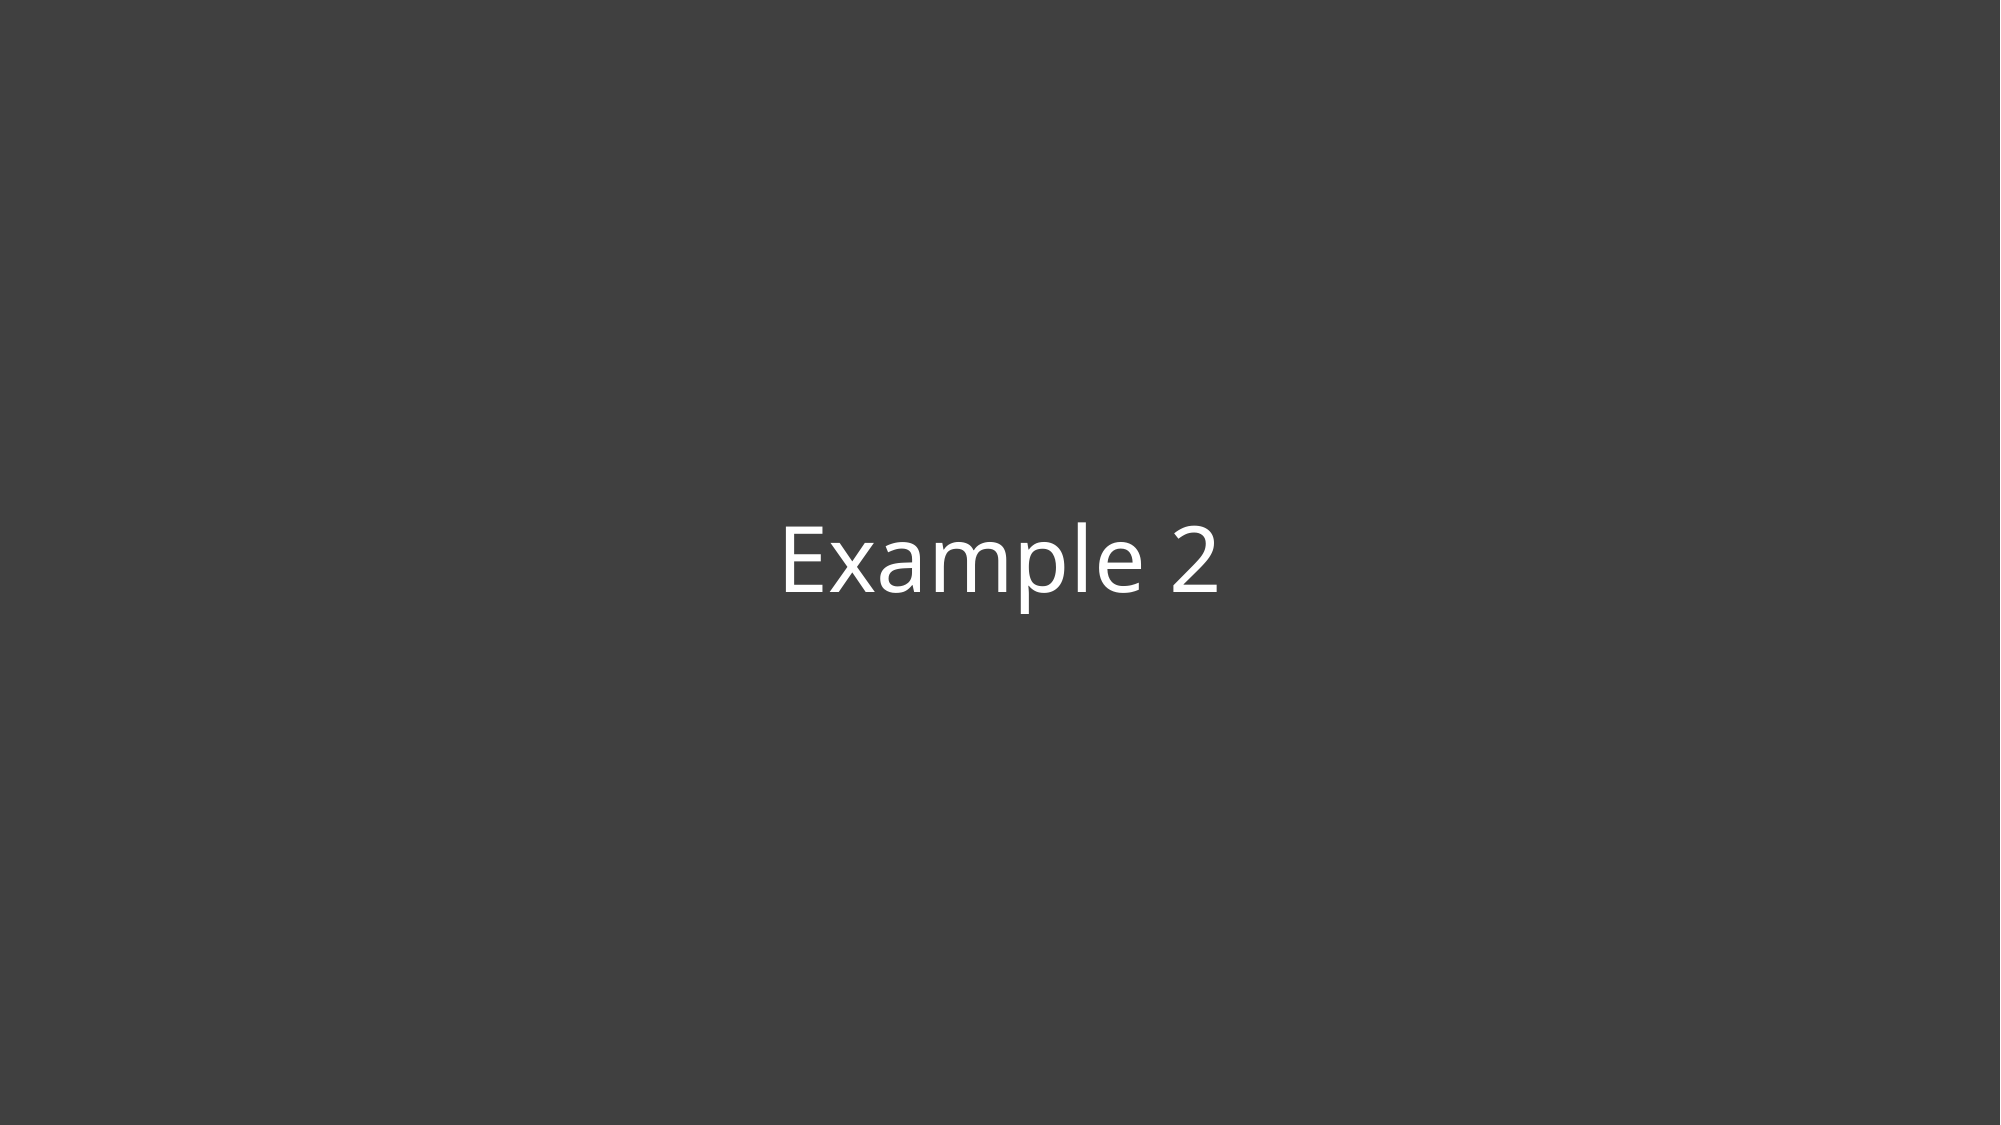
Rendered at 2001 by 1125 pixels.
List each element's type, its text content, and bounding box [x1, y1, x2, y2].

title Example 2 [249, 479, 1750, 646]
